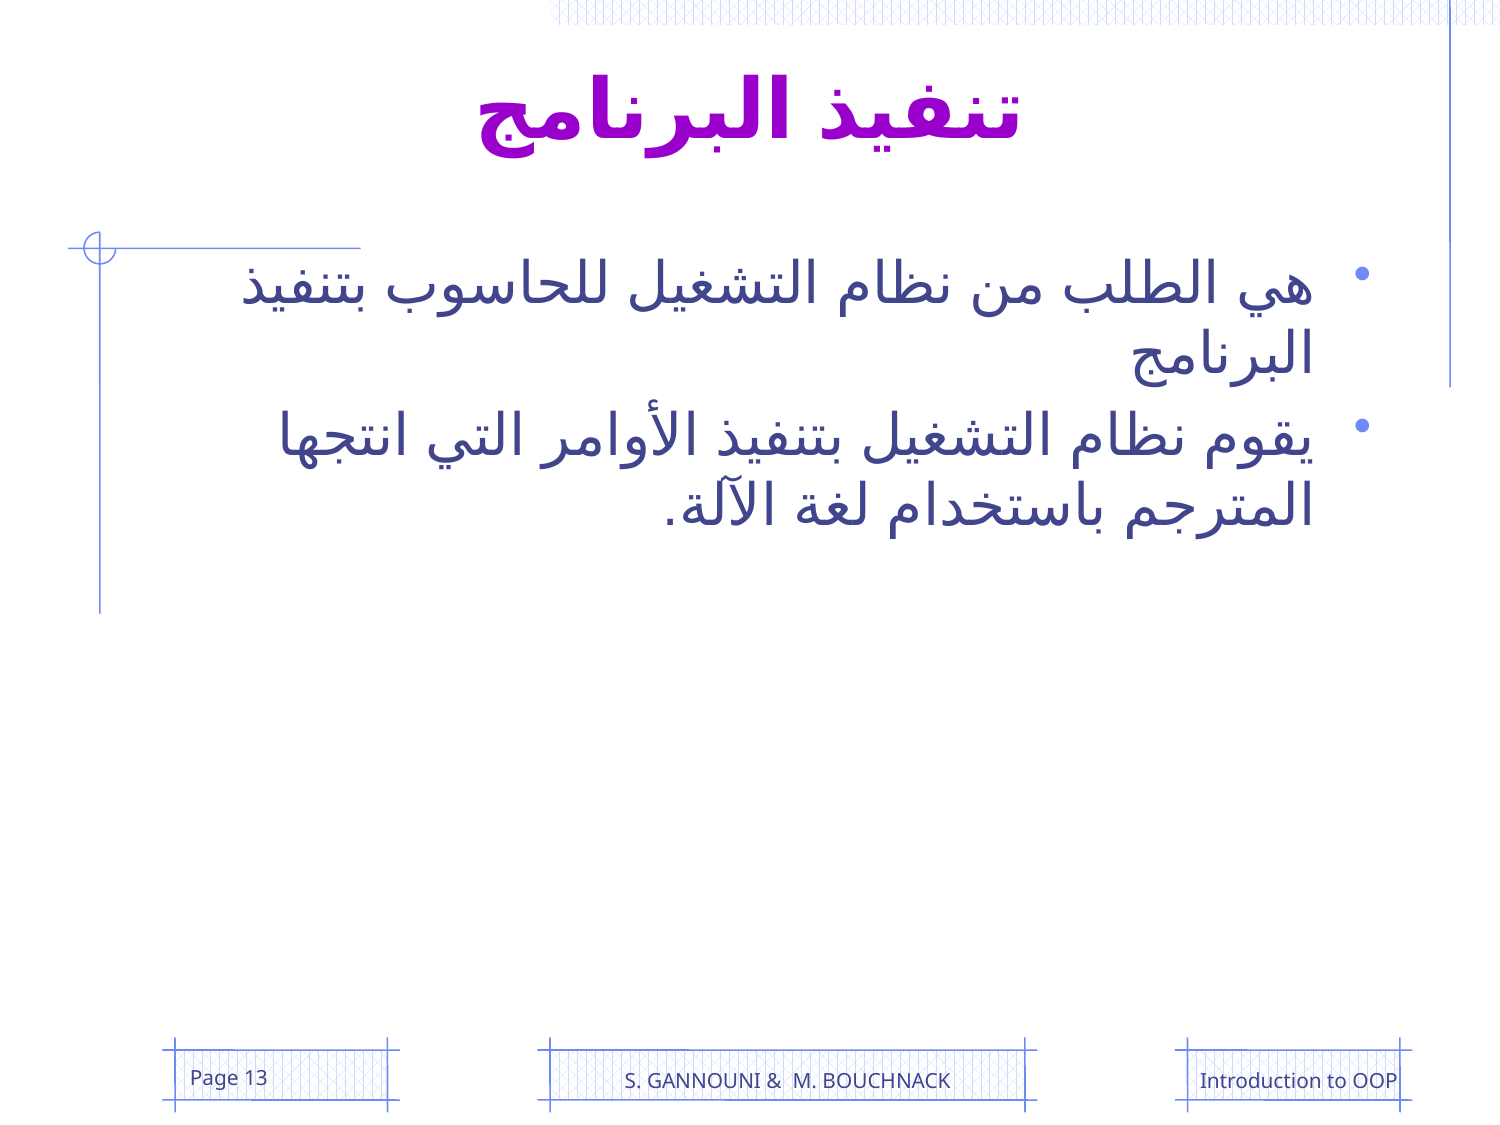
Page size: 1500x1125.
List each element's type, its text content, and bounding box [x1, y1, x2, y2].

text_box هي الطلب من نظام التشغيل للحاسوب بتنفيذ البرنامج يقوم نظام التشغيل بتنفيذ الأوامر التي انتجها المترجم باستخدام لغة الآلة. [124, 237, 1388, 838]
slide_number Page 13 [174, 1024, 488, 1101]
footer S. GANNOUNI & M. BOUCHNACK [549, 1024, 1026, 1101]
slide_number Introduction to OOP [1099, 1024, 1413, 1101]
title تنفيذ البرنامج [0, 24, 1500, 163]
